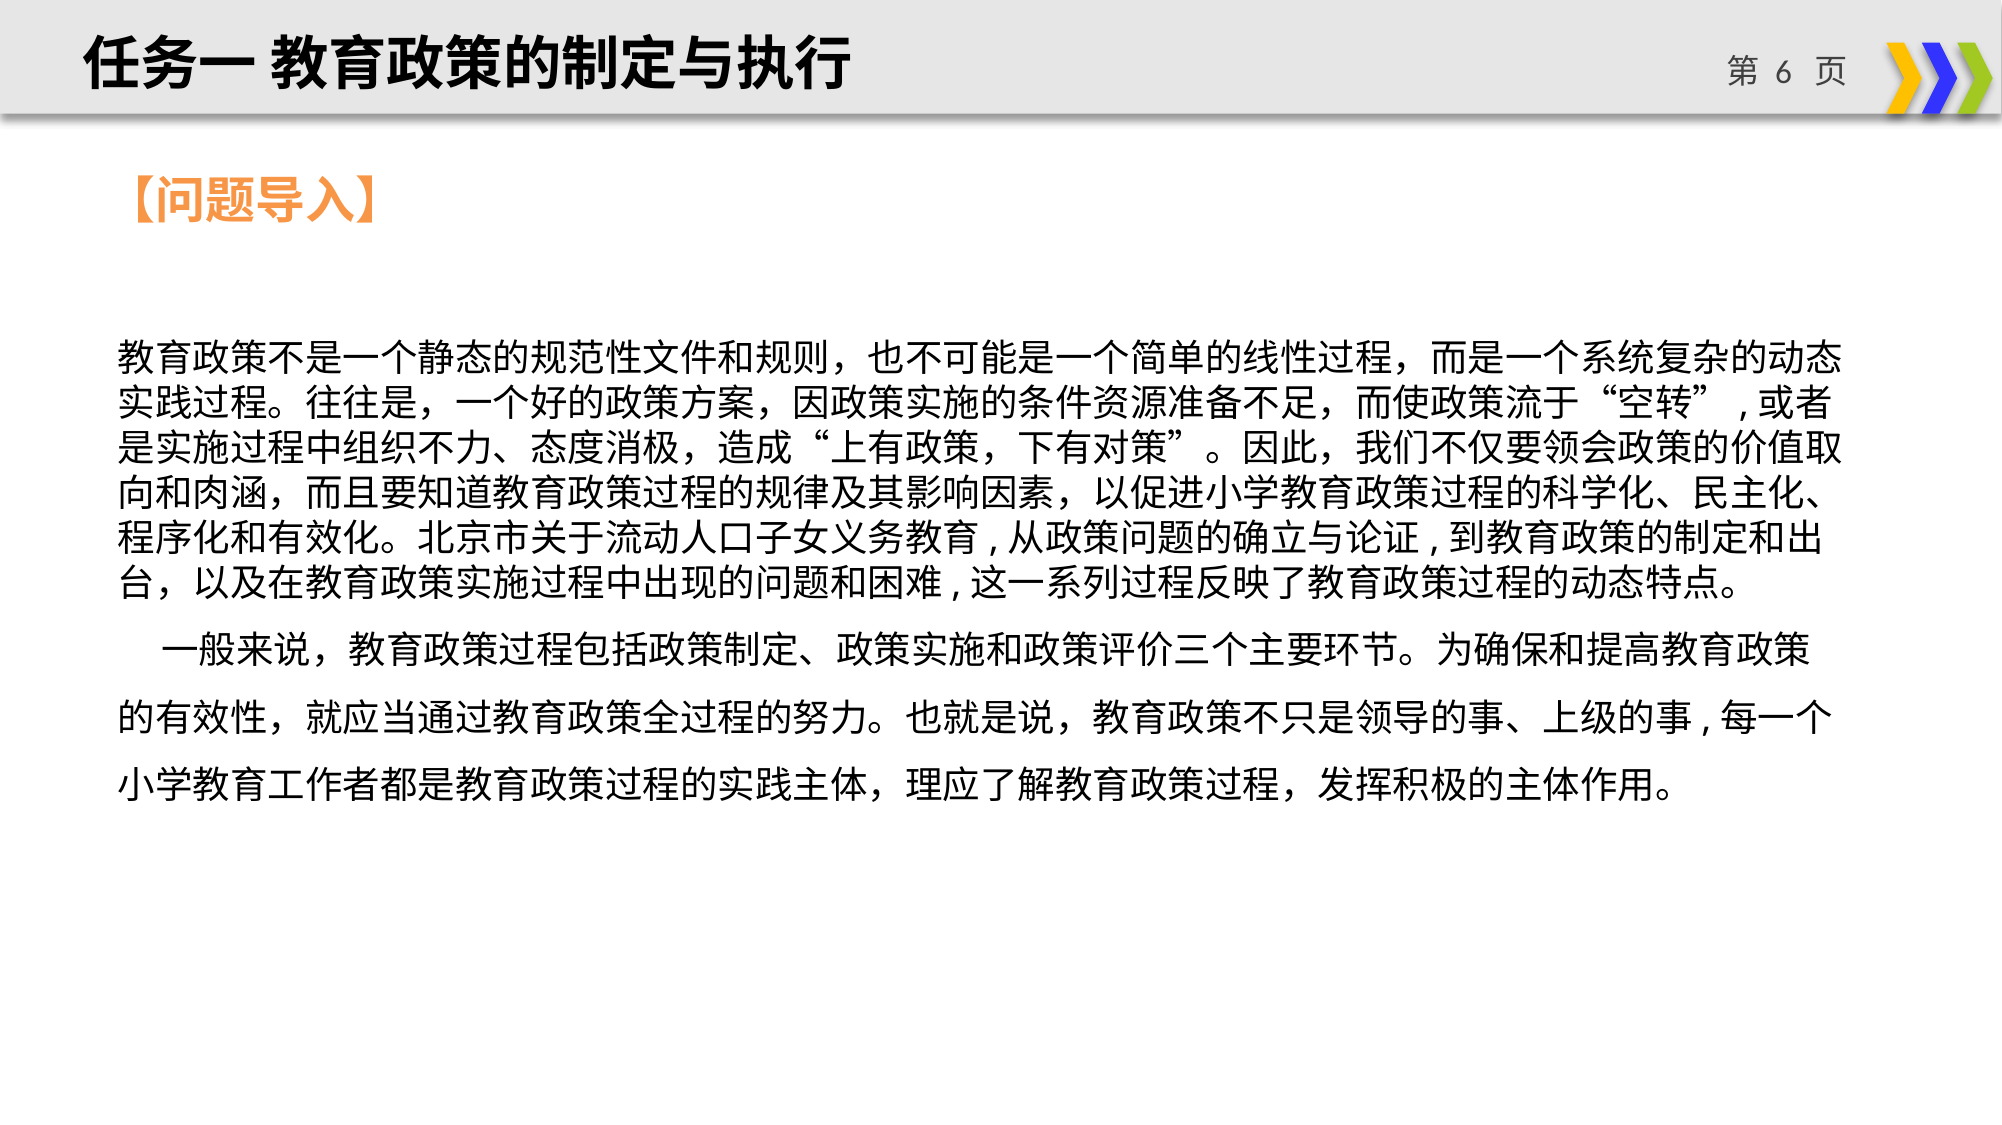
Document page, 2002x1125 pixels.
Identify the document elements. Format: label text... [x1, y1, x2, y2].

text_box 【问题导入】 [90, 160, 806, 236]
text_box 教育政策不是一个静态的规范性文件和规则，也不可能是一个简单的线性过程，而是一个系统复杂的动态实践过程。往往是，一个好的政策方案，因政策实施的条件资源准备不足，而使政策流于“空转”,或者是实施过程中组织不力、态度消极，造成“上有政策，下有对策”。因此，我们不仅要领会政策的价值取向和肉涵，而且要知道教育政策过程的规律及其影响因素，以促进小学教育政策过程的科学化、民主化、程序化和有效化。北京市关于流动人口子女义务教育,从政策问题的确立与论证,到教育政策的制定和出台，以及在教育政策实施过程中出现的问题和困难,这一系列过程反映了教育政策过程的动态特点。 一般来说，教育政策过程包括政策制定、政策实施和政策评价三个主要环节。为确保和提高教育政策的有效性，就应当通过教育政策全过程的努力。也就是说，教育政策不只是领导的事、上级的事,每一个小学教育工作者都是教育政策过程的实践主体，理应了解教育政策过程，发挥积极的主体作用。 [102, 326, 1860, 814]
text_box 任务一 教育政策的制定与执行 [67, 19, 1008, 104]
